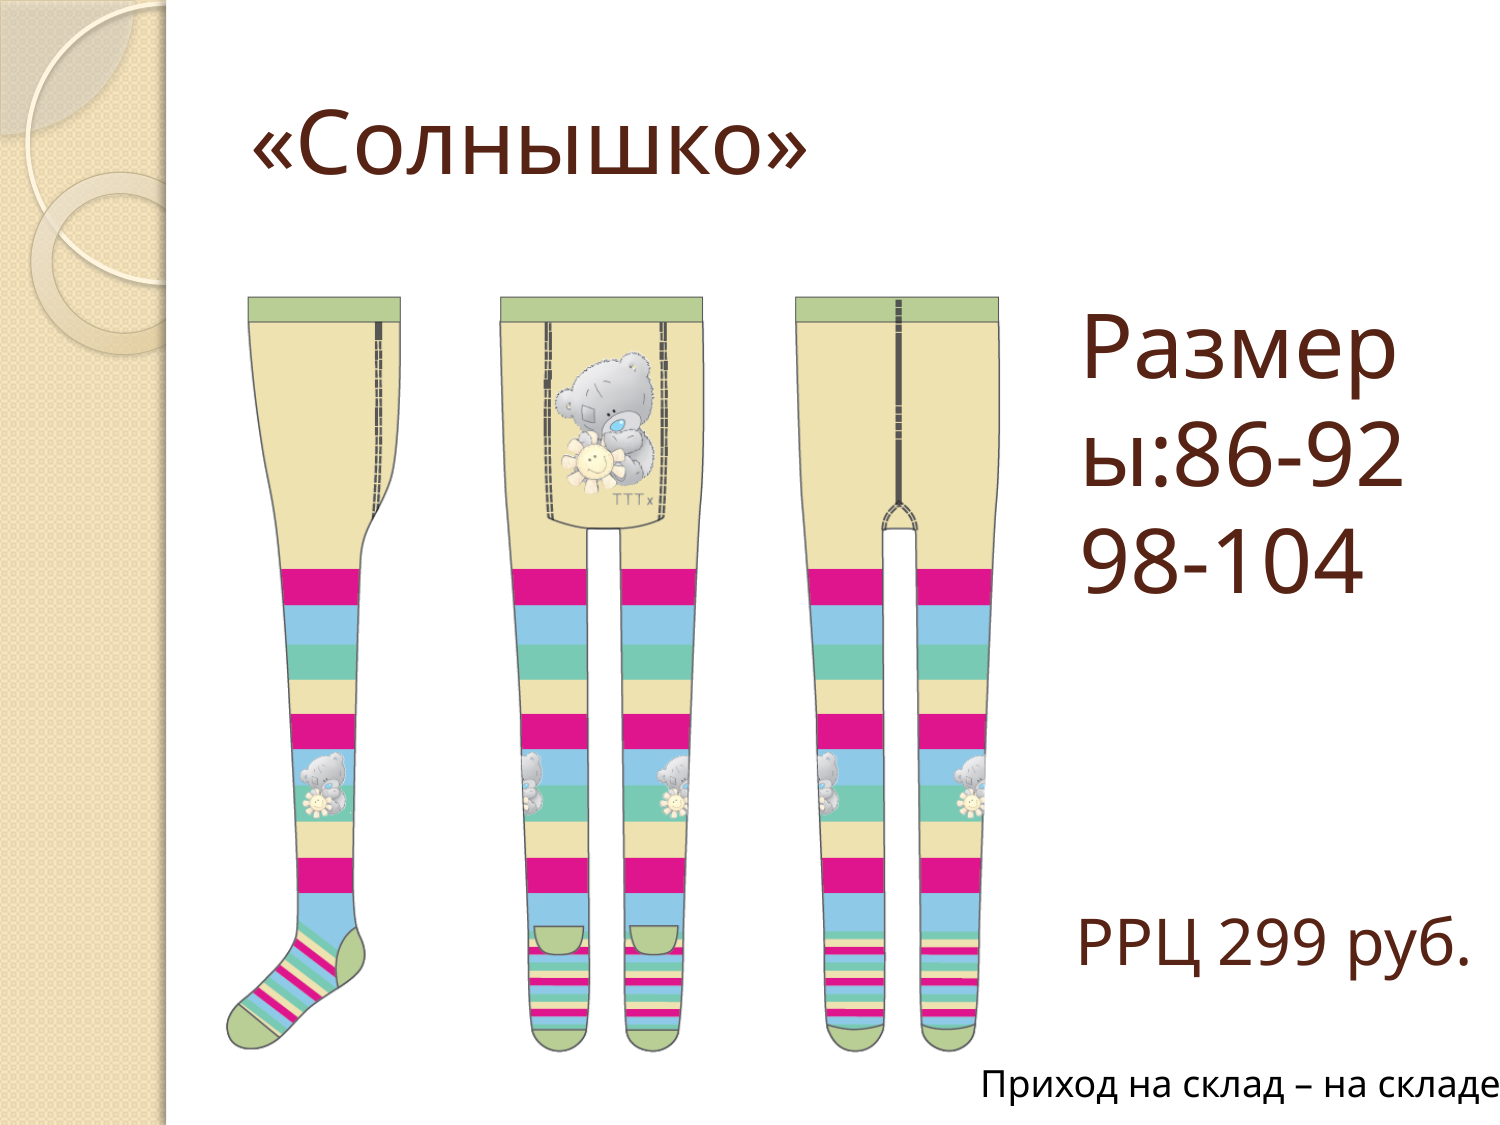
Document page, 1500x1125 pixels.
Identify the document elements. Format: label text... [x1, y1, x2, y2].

text_box Размеры:86-92 98-104 [1064, 208, 1475, 693]
title «Солнышко» [235, 45, 1466, 233]
picture [198, 278, 1057, 1066]
text_box РРЦ 299 руб. [1064, 893, 1492, 987]
text_box Приход на склад – на складе [965, 1053, 1500, 1113]
